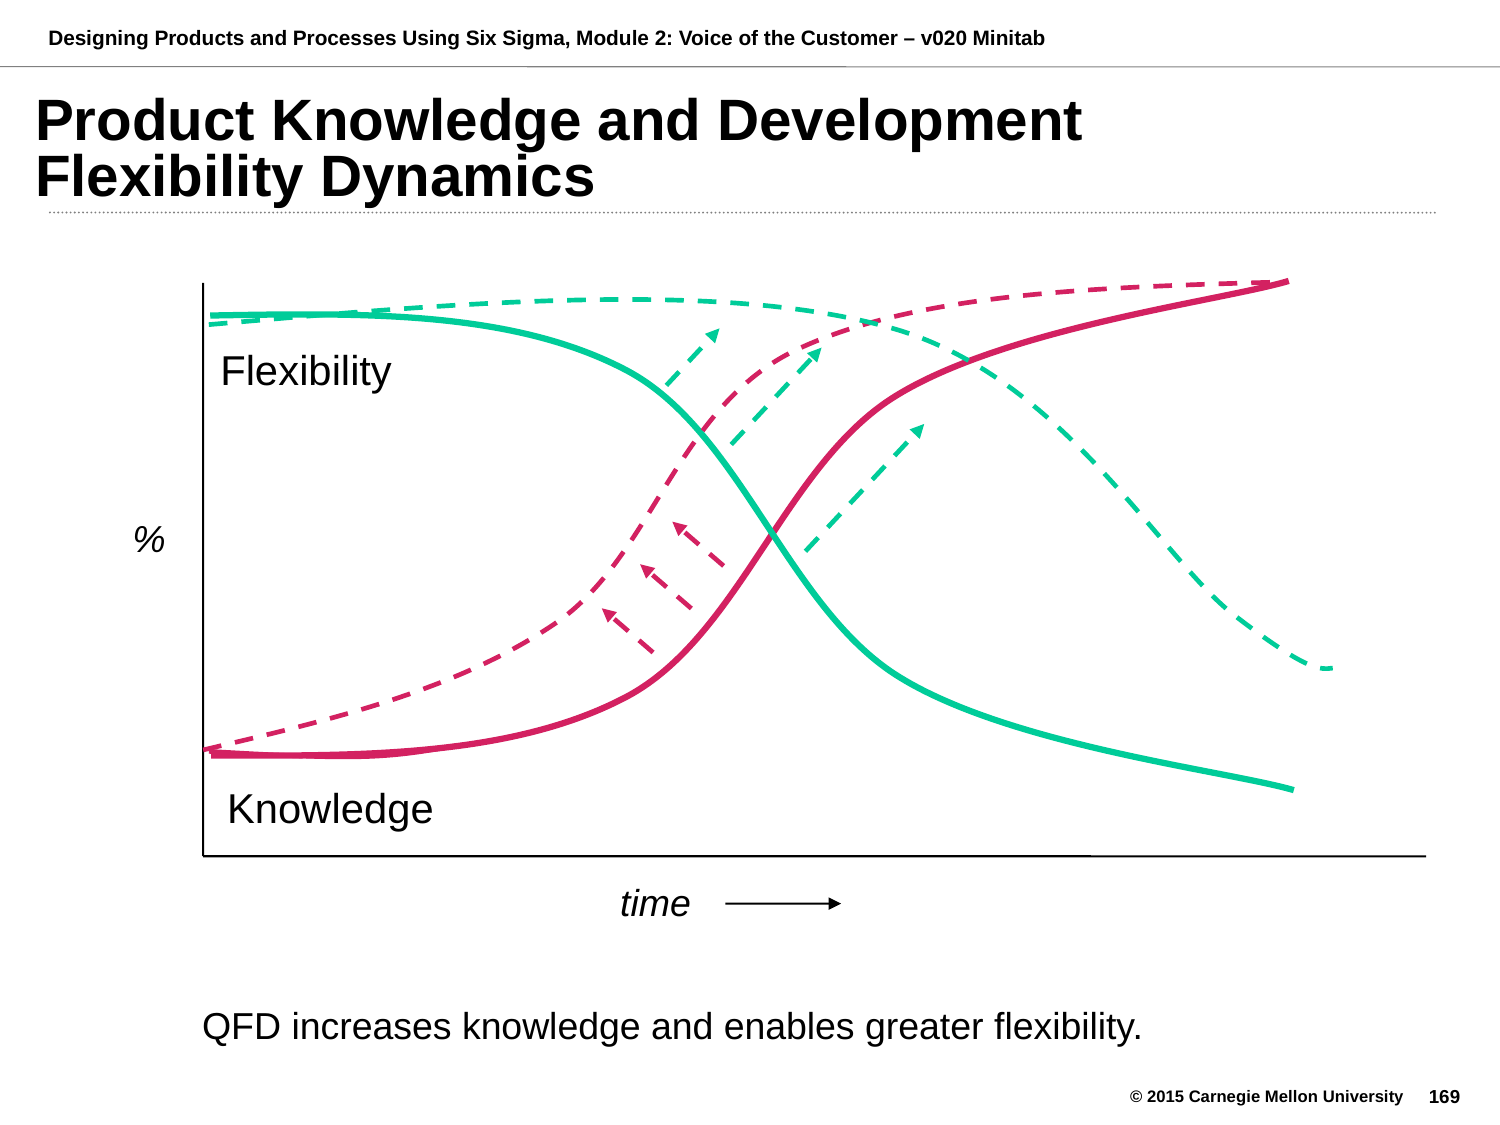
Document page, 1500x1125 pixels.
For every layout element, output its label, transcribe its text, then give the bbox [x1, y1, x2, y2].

title Product Knowledge and Development Flexibility Dynamics [35, 95, 1292, 209]
text_box QFD increases knowledge and enables greater flexibility. [187, 994, 1159, 1055]
text_box [1135, 757, 1294, 791]
text_box time [605, 871, 760, 932]
text_box % [117, 507, 192, 567]
text_box Knowledge [212, 774, 492, 840]
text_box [202, 281, 1282, 751]
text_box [208, 279, 1333, 672]
text_box [725, 897, 842, 910]
